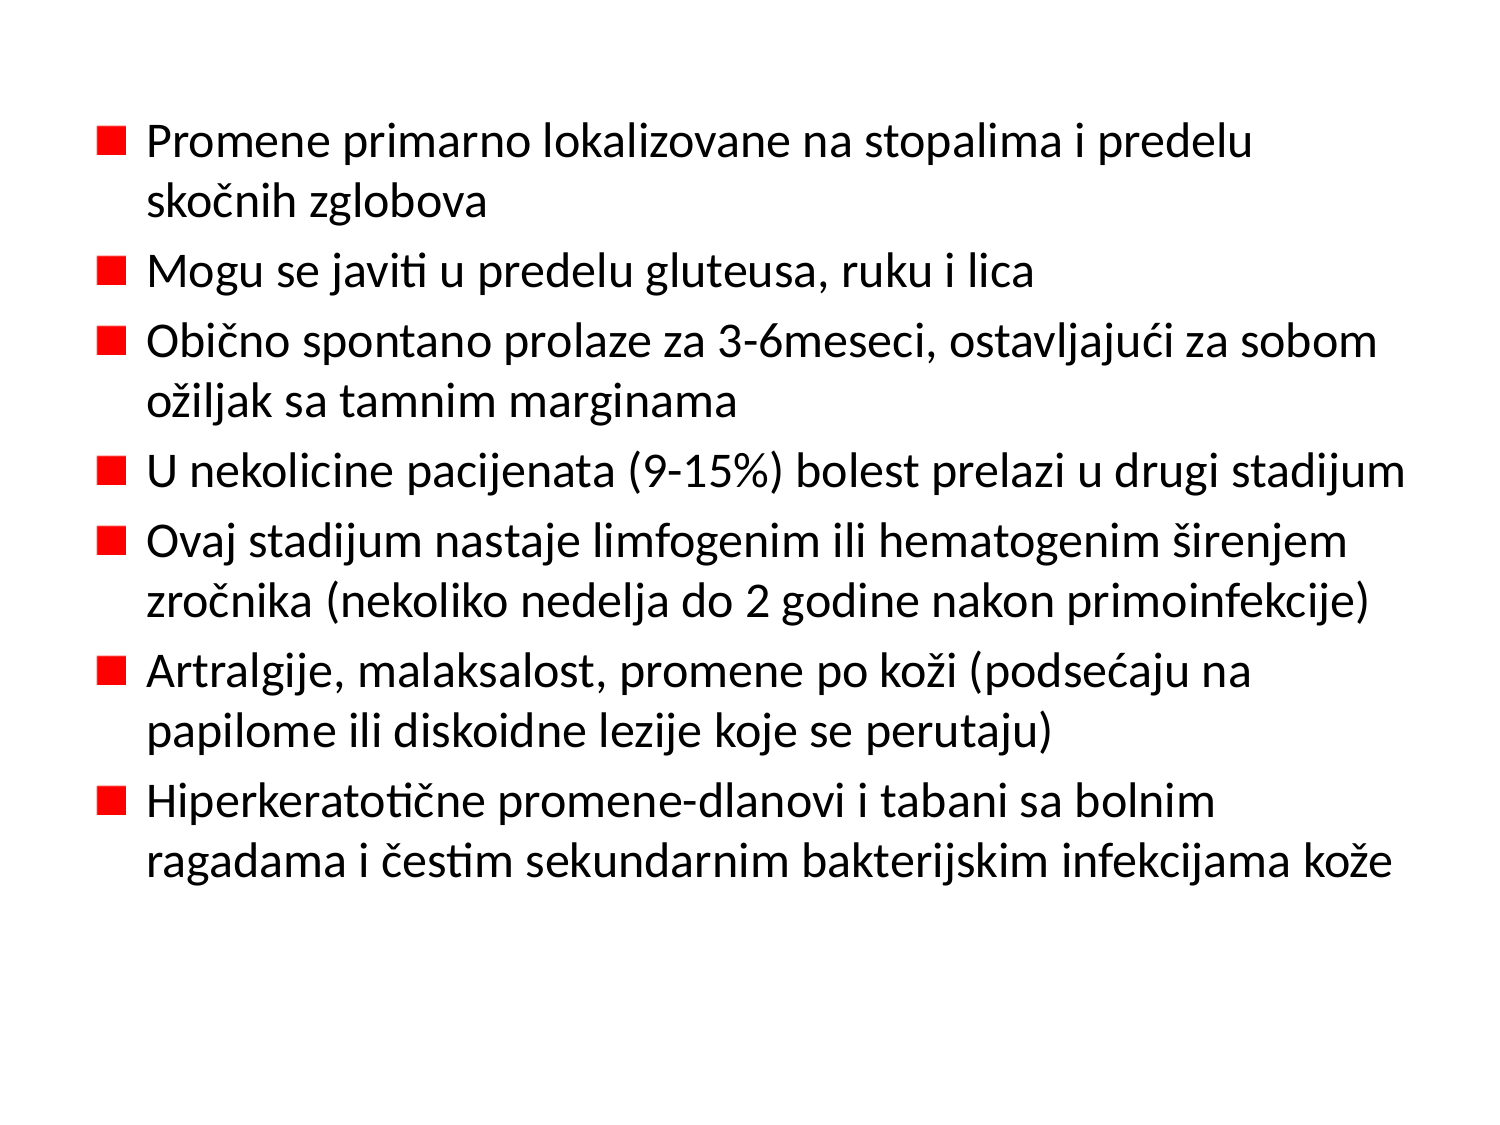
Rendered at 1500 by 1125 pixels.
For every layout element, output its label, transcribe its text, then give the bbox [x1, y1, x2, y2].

picture [90, 319, 126, 355]
picture [90, 249, 126, 285]
picture [90, 449, 126, 485]
picture [90, 119, 126, 155]
picture [90, 649, 126, 685]
picture [90, 779, 126, 815]
list Promene primarno lokalizovane na stopalima i predelu skočnih zglobova Mogu se javiti u predelu gluteusa, ruku i lica Obično spontano prolaze za 3-6meseci, ostavljajući za sobom ožiljak sa tamnim marginama U nekolicine pacijenata (9-15%) bolest prelazi u drugi stadijum Ovaj stadijum nastaje limfogenim ili hematogenim širenjem zročnika (nekoliko nedelja do 2 godine nakon primoinfekcije) Artralgije, malaksalost, promene po koži (podsećaju na papilome ili diskoidne lezije koje se perutaju) Hiperkeratotične promene-dlanovi i tabani sa bolnim ragadama i čestim sekundarnim bakterijskim infekcijama kože [75, 99, 1425, 1005]
picture [90, 519, 126, 555]
